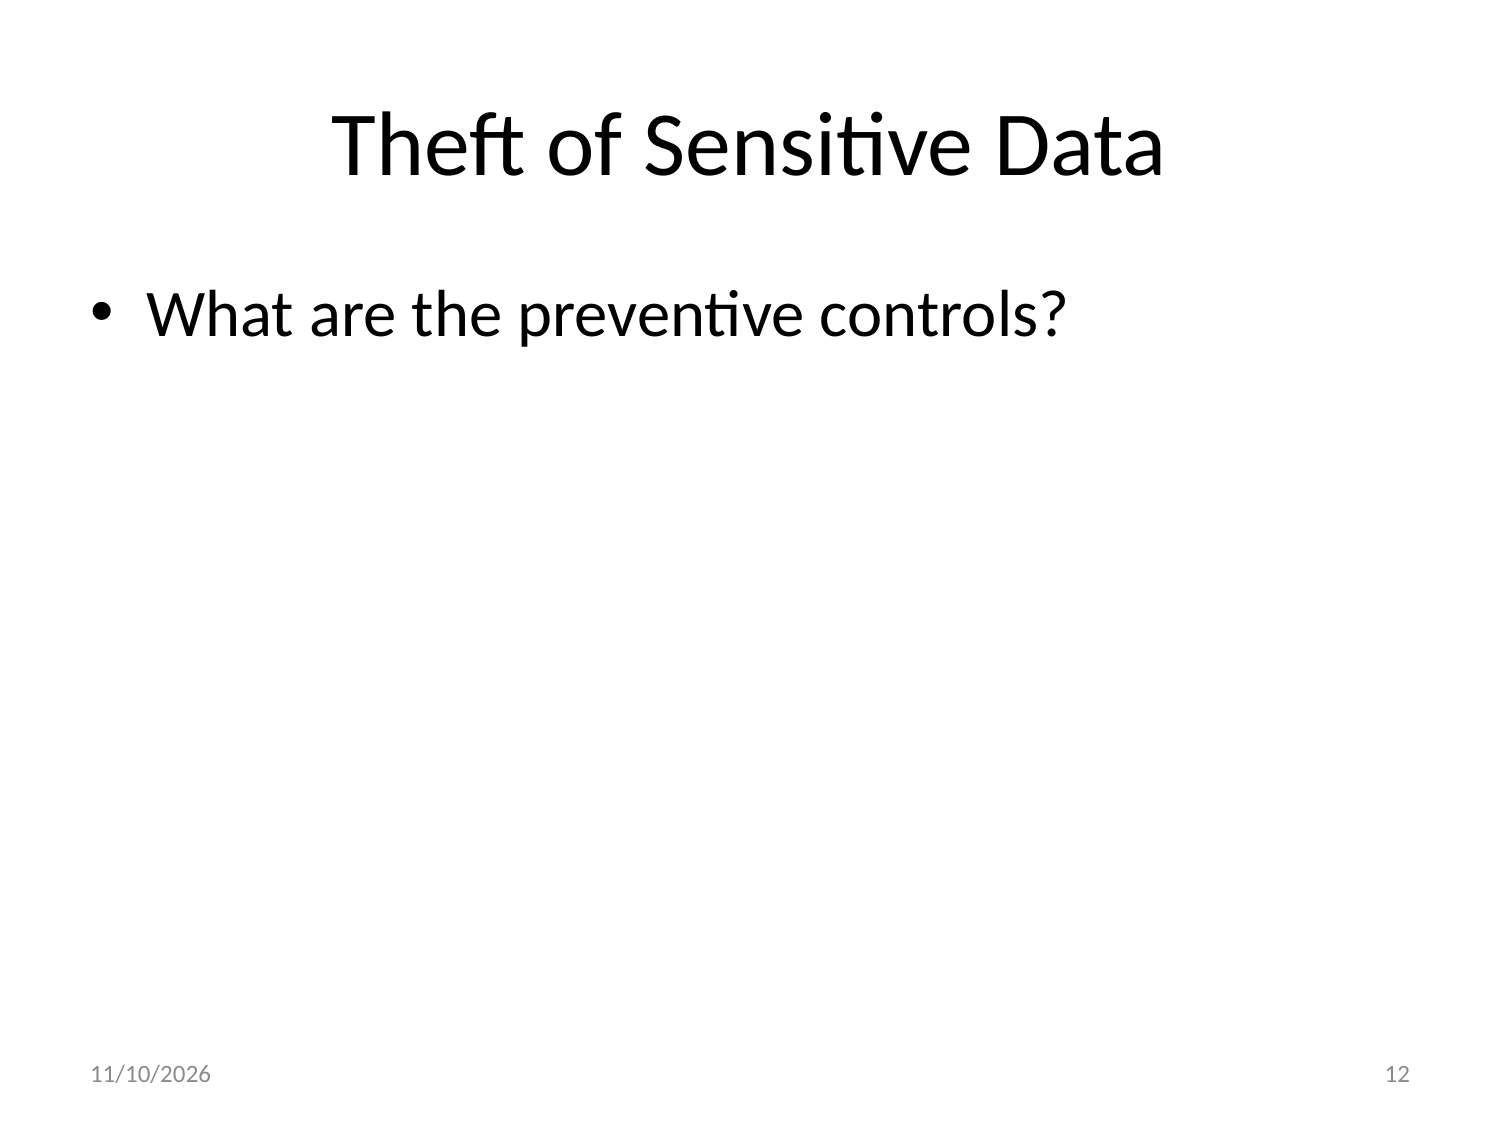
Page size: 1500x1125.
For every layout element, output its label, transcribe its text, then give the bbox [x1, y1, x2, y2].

slide_number 12 [1074, 1042, 1425, 1103]
title Theft of Sensitive Data [75, 45, 1425, 233]
list What are the preventive controls? [75, 262, 1425, 1005]
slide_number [75, 1042, 425, 1103]
